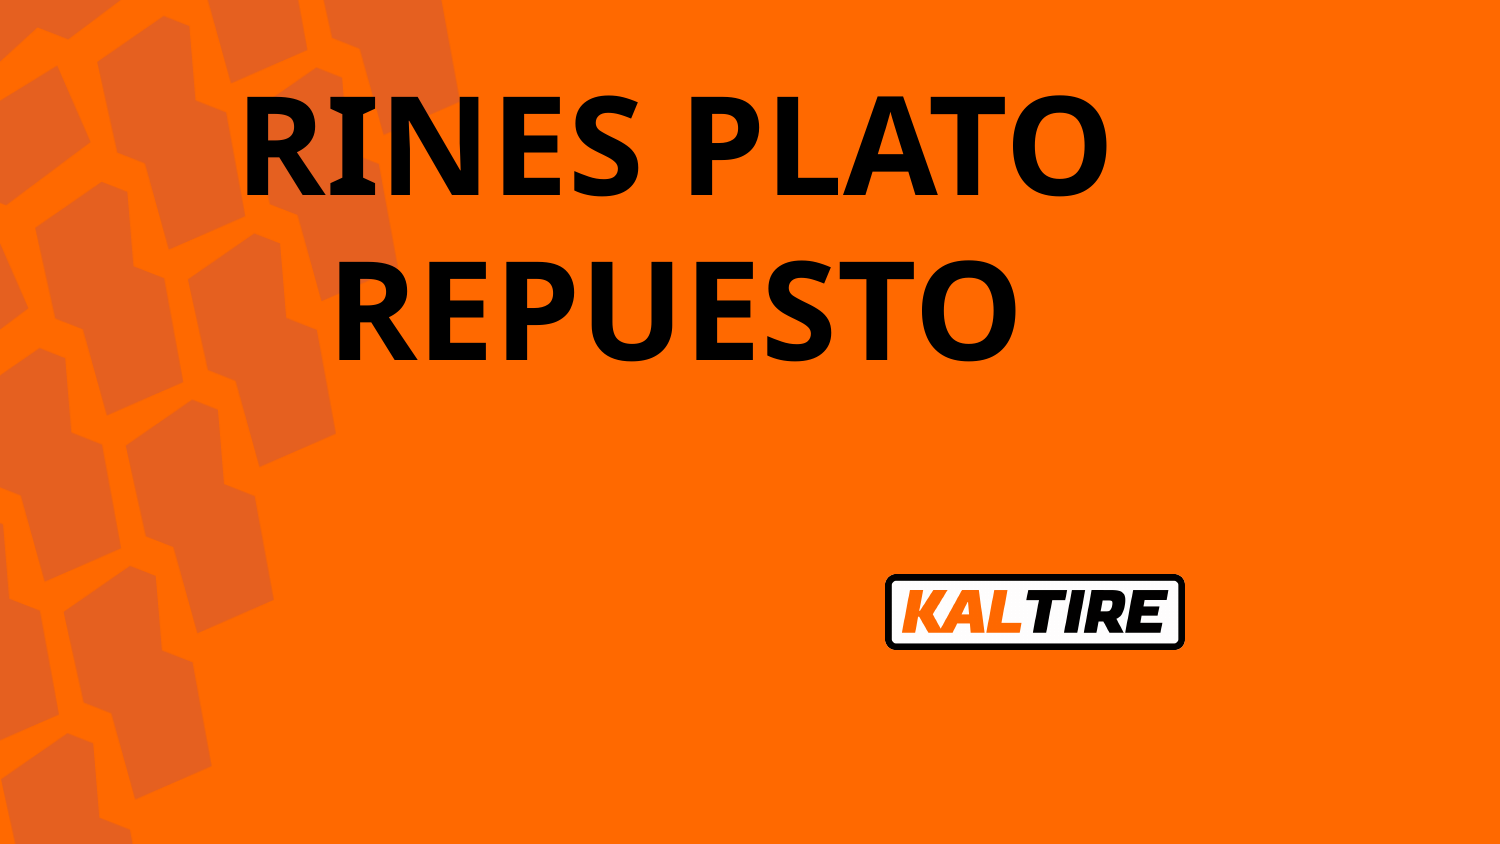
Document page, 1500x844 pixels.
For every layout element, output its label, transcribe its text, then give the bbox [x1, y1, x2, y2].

picture [0, 0, 1500, 844]
text_box RINES PLATO REPUESTO [210, 50, 1141, 395]
